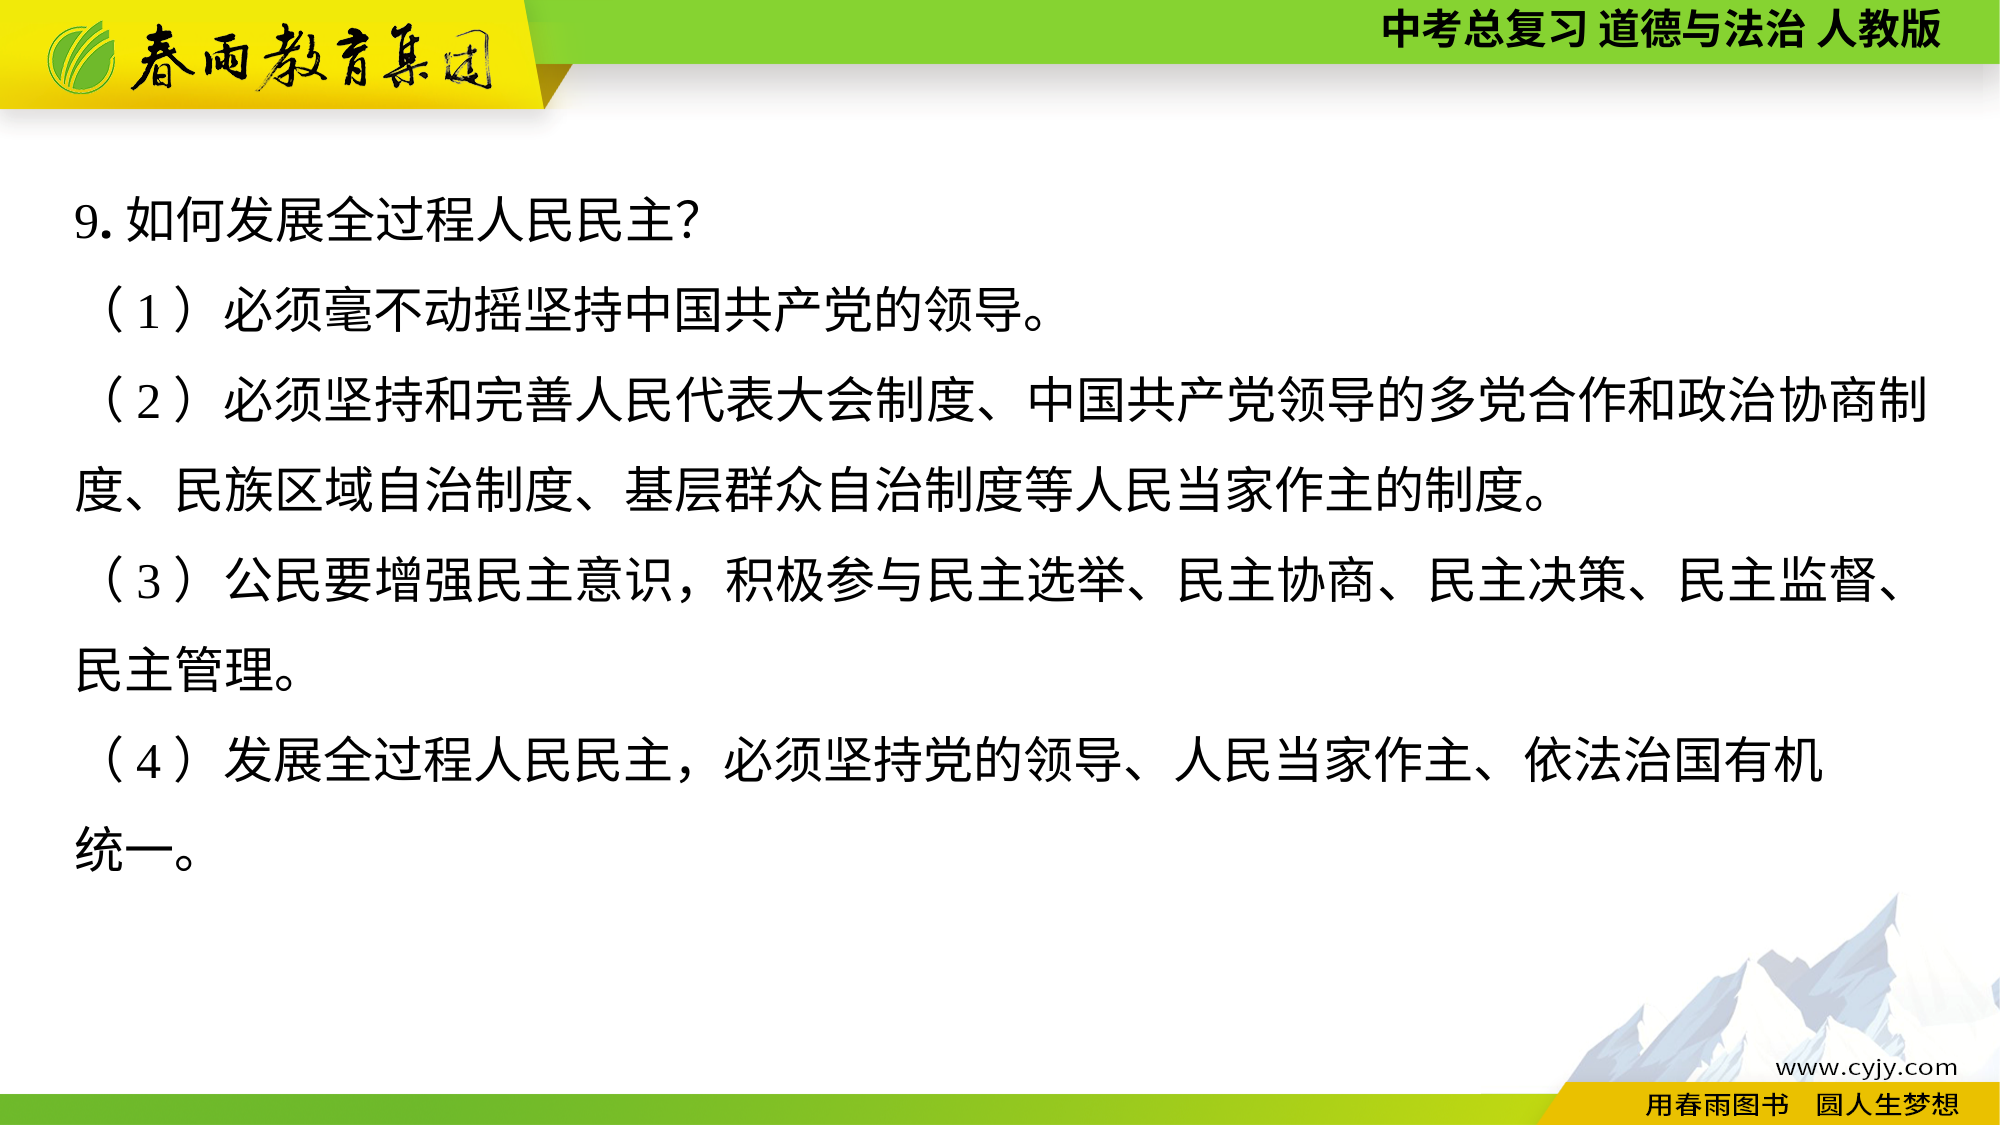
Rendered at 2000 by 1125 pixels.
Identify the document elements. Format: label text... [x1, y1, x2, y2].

picture [0, 0, 2000, 1125]
list 9.如何发展全过程人民民主？ （1）必须毫不动摇坚持中国共产党的领导。 （2）必须坚持和完善人民代表大会制度、中国共产党领导的多党合作和政治协商制度、民族区域自治制度、基层群众自治制度等人民当家作主的制度。 （3）公民要增强民主意识，积极参与民主选举、民主协商、民主决策、民主监督、民主管理。 （4）发展全过程人民民主，必须坚持党的领导、人民当家作主、依法治国有机 统一。 [59, 150, 1944, 882]
